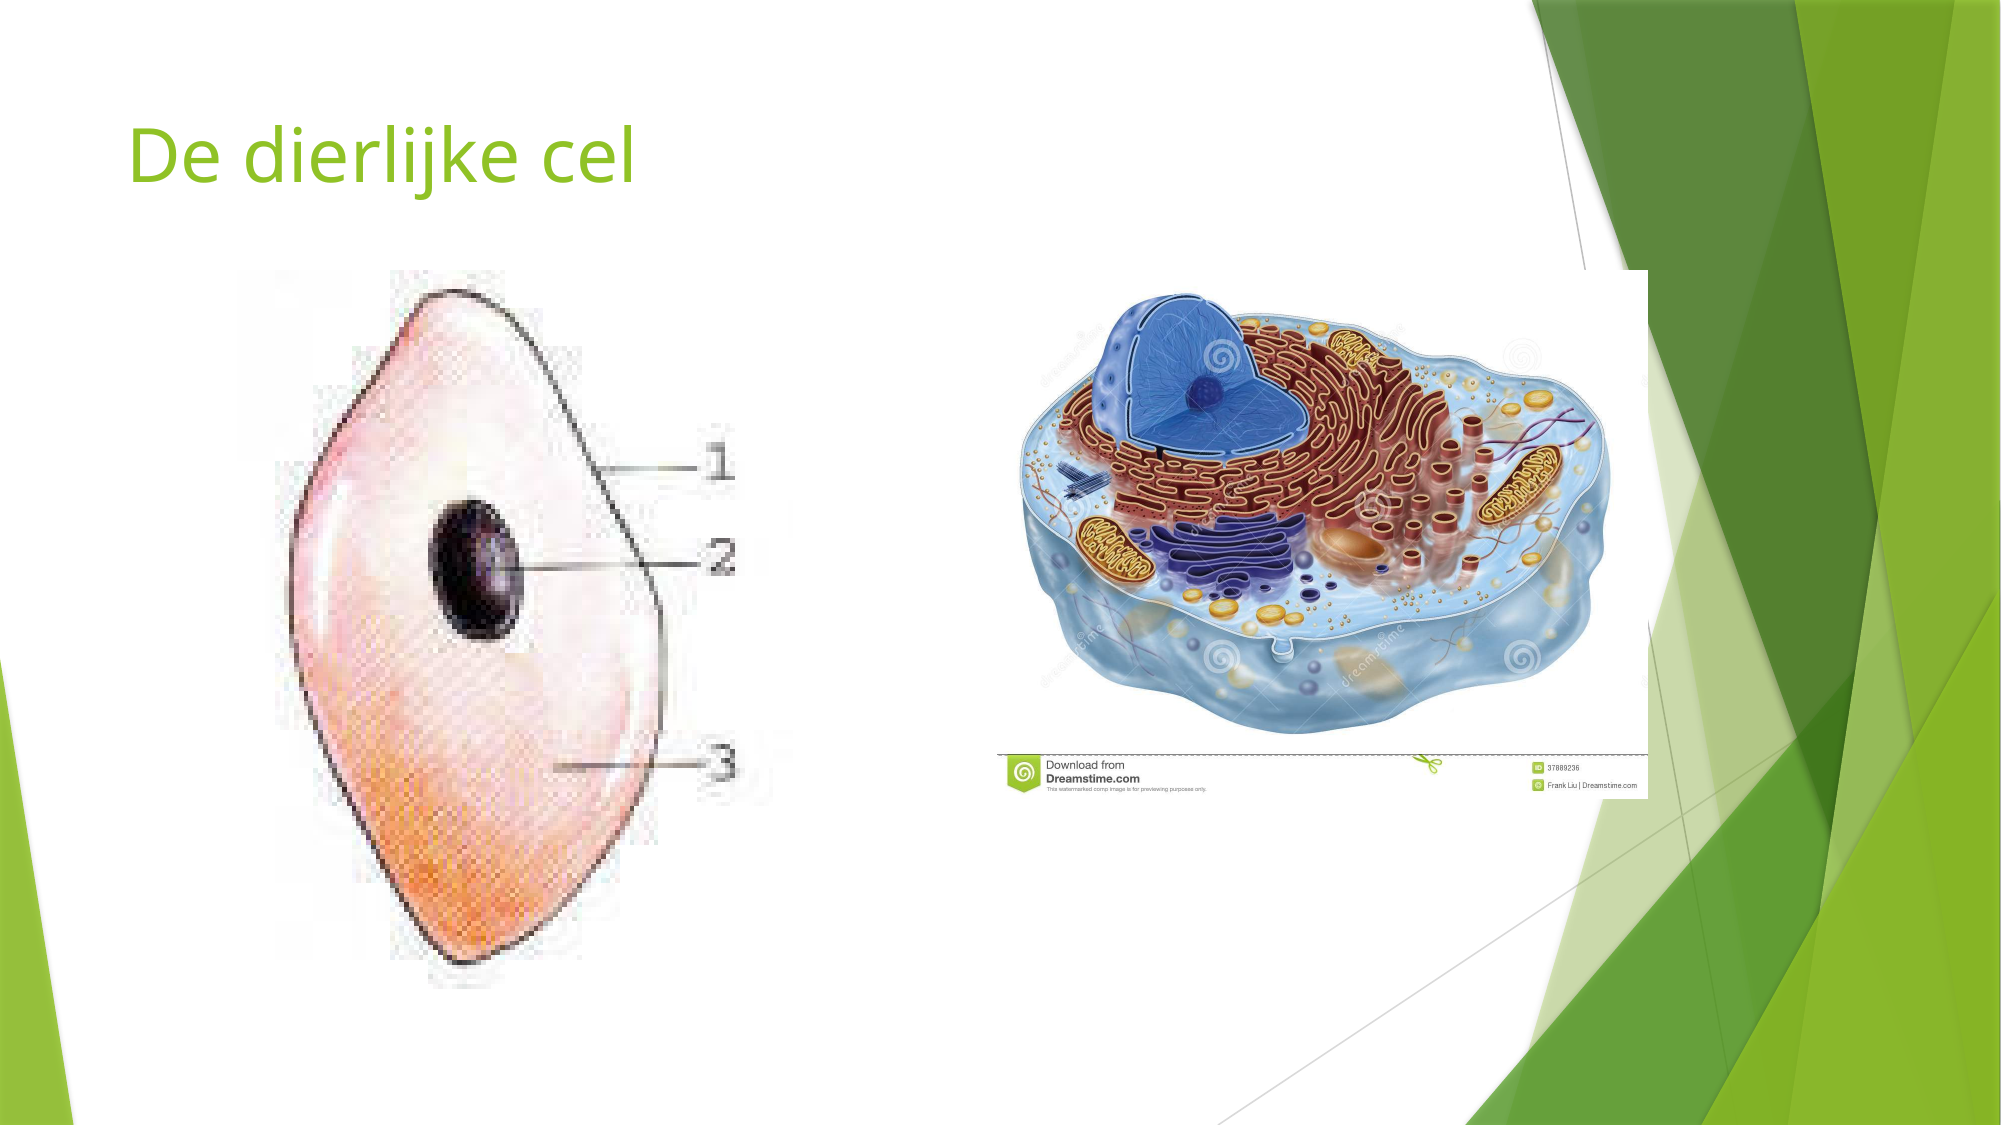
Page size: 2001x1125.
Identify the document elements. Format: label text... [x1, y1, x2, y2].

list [236, 270, 794, 989]
title De dierlijke cel [111, 99, 1522, 317]
picture [997, 270, 1649, 800]
